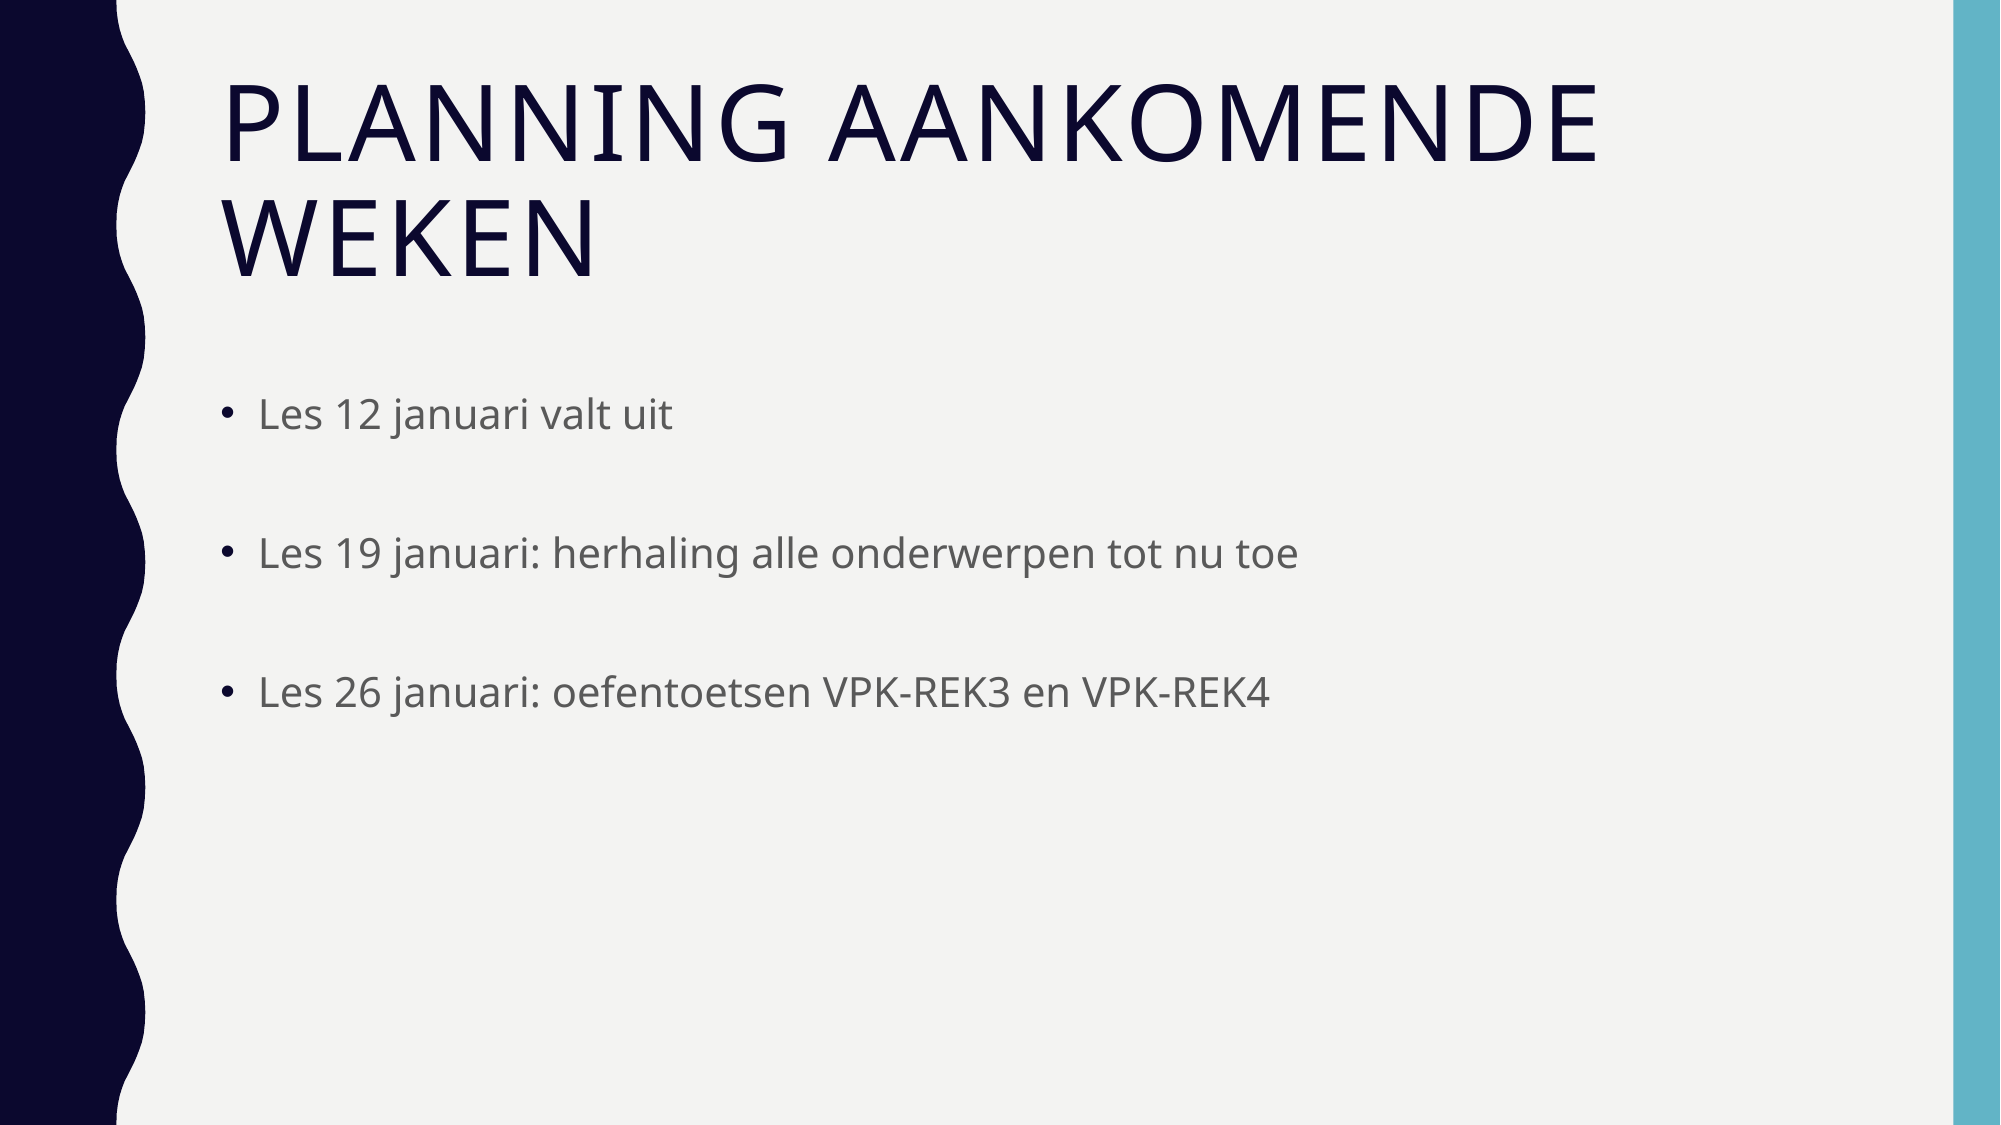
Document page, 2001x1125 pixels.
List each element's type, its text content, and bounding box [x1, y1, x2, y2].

title Planning aankomende weken [205, 62, 1875, 308]
list Les 12 januari valt uit Les 19 januari: herhaling alle onderwerpen tot nu toe Les 26 januari: oefentoetsen VPK-REK3 en VPK-REK4 [205, 375, 1875, 965]
